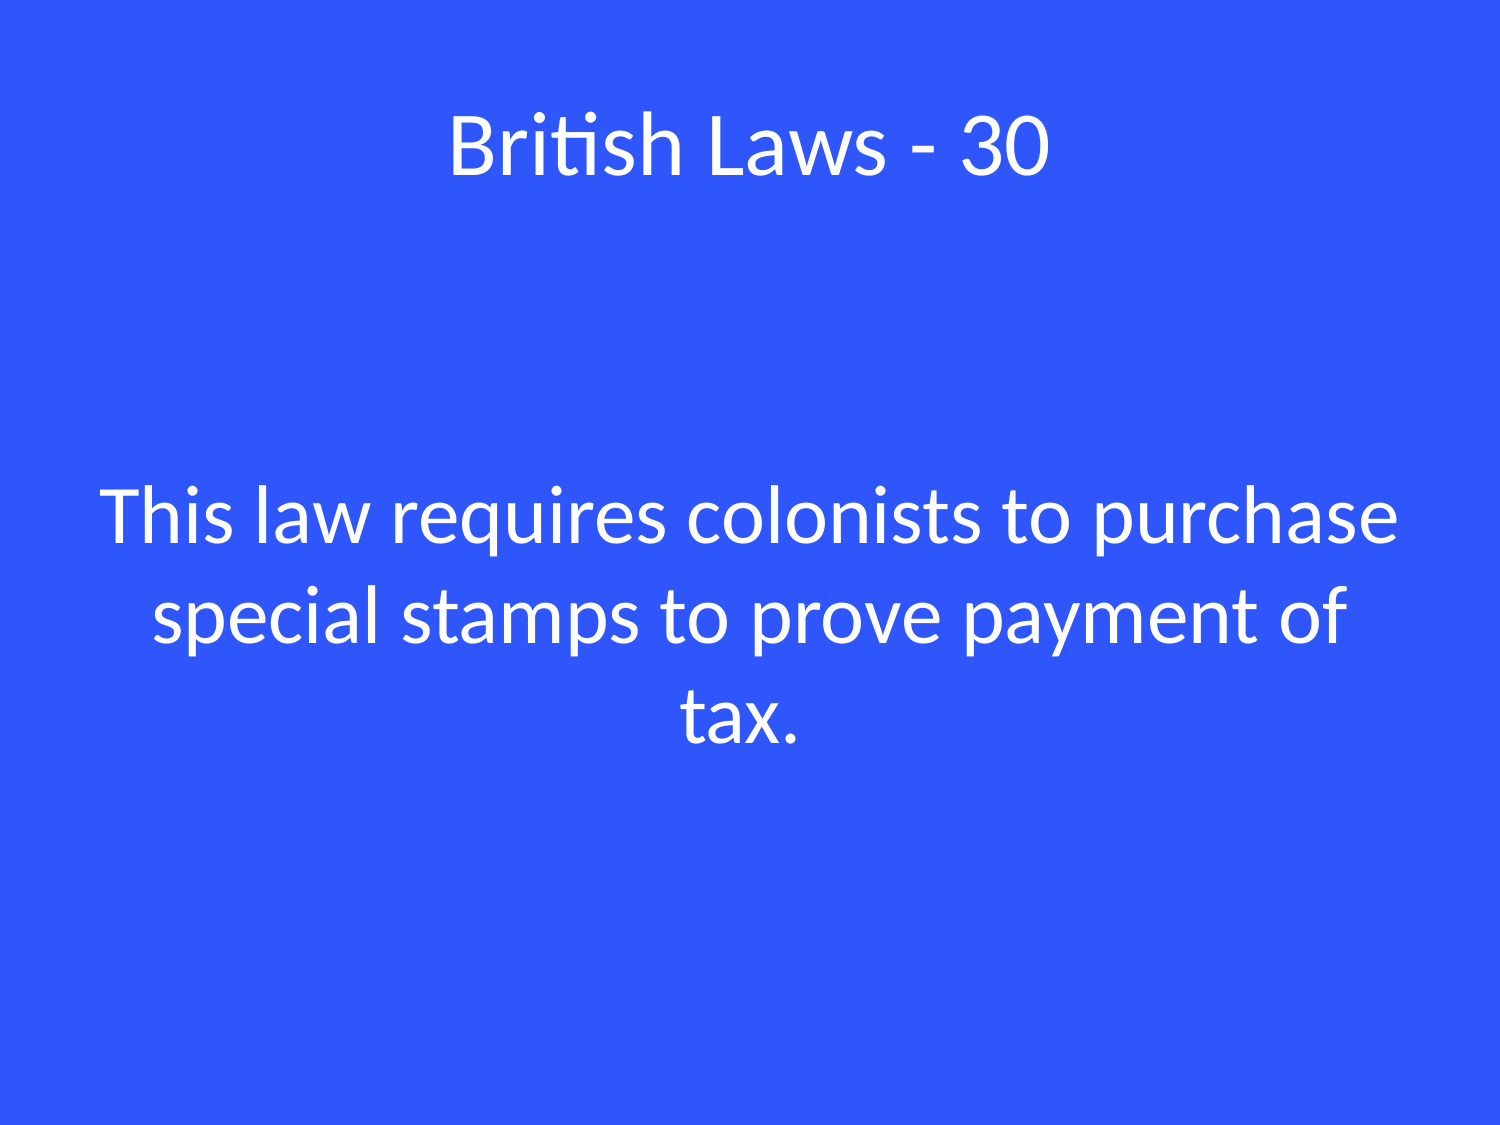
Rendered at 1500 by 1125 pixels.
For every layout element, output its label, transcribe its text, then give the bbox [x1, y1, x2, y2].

title British Laws - 30 [75, 45, 1425, 233]
list This law requires colonists to purchase special stamps to prove payment of tax. [75, 262, 1425, 1005]
